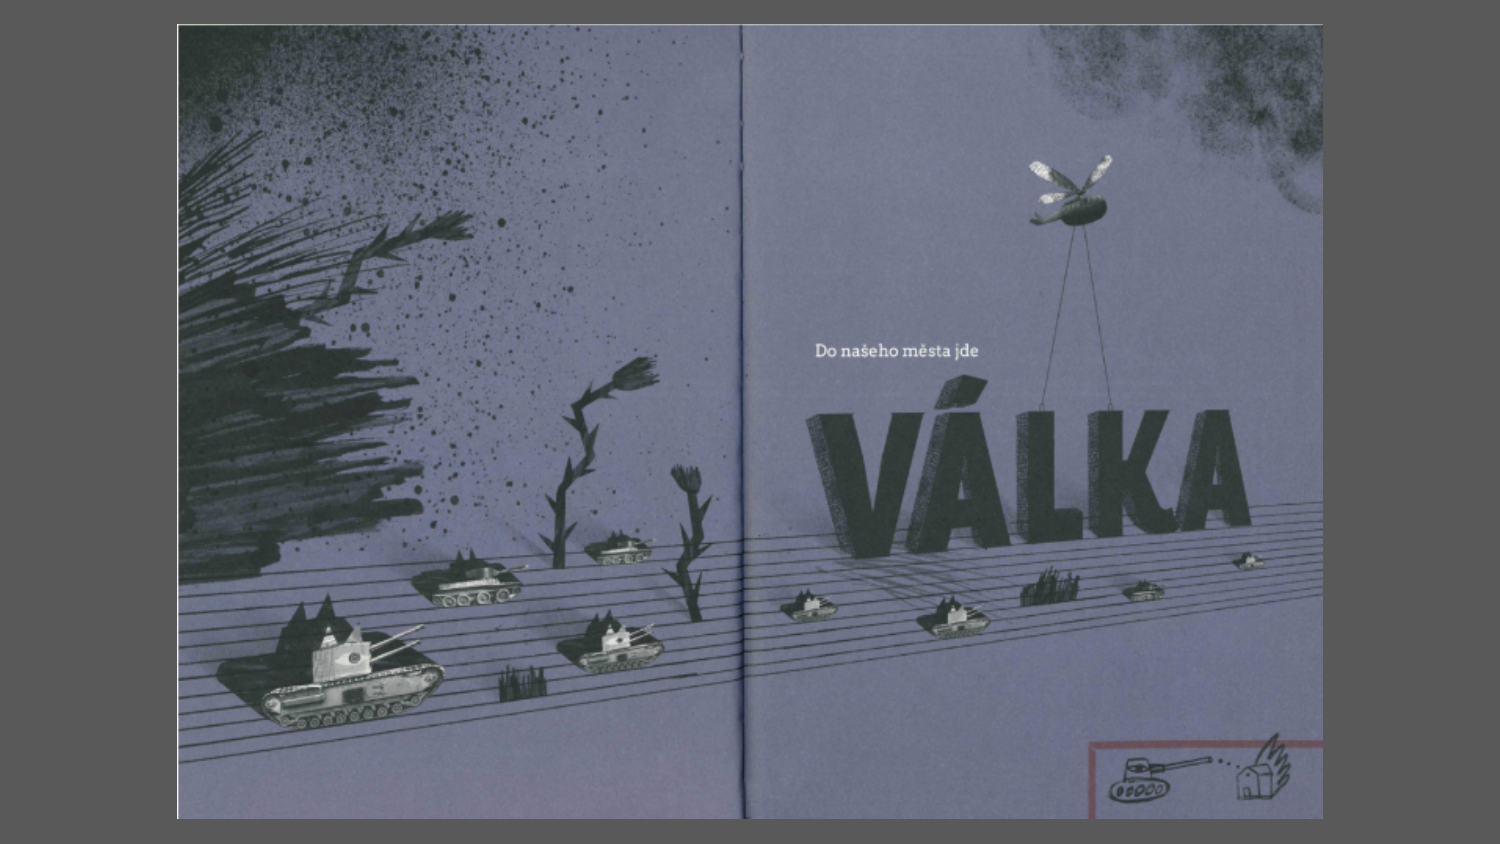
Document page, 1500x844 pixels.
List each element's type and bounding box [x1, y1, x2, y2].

picture [177, 24, 1323, 819]
